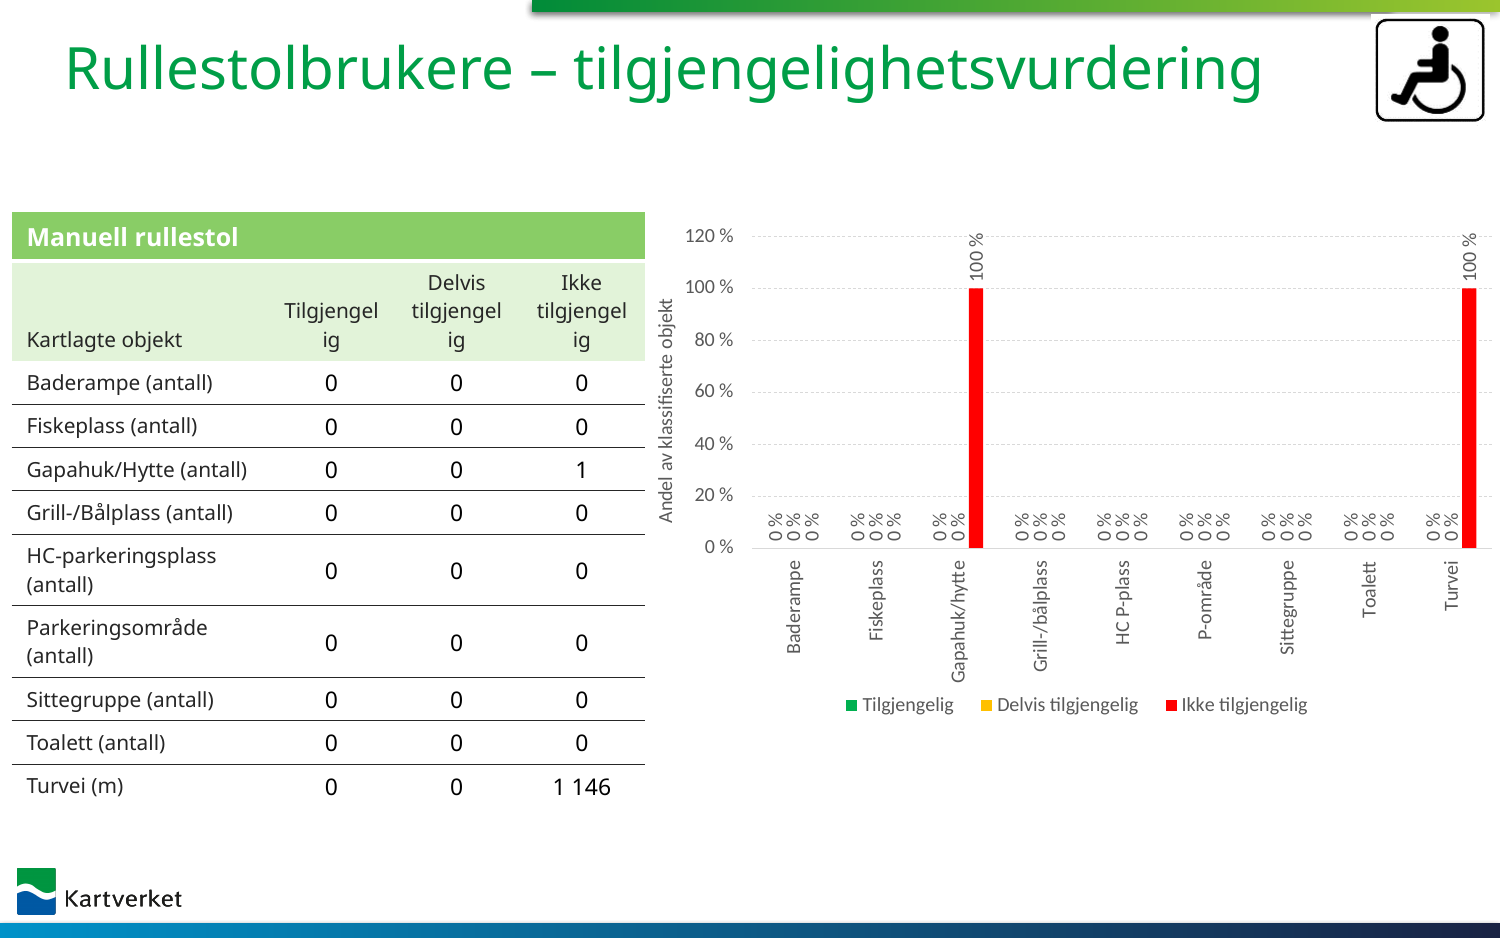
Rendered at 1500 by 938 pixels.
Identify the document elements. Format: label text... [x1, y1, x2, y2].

table_cell 0 [269, 535, 394, 605]
table_cell 0 [394, 765, 519, 807]
table_cell 0 [394, 448, 519, 490]
table_cell Gapahuk/Hytte (antall) [12, 448, 269, 490]
table_cell 0 [394, 678, 519, 720]
table_cell Toalett (antall) [12, 721, 269, 764]
table_cell 1 [519, 448, 638, 490]
table_cell 0 [519, 535, 638, 605]
table_cell Grill-/Bålplass (antall) [12, 491, 269, 534]
table_cell 0 [519, 678, 638, 720]
table_cell Ikke tilgjengelig [519, 263, 638, 361]
table_cell 0 [519, 491, 638, 534]
table_cell Fiskeplass (antall) [12, 405, 269, 447]
table_cell 0 [519, 405, 638, 447]
text_box Rullestolbrukere – tilgjengelighetsvurdering [49, 12, 1372, 109]
table_cell HC-parkeringsplass (antall) [12, 535, 269, 605]
table_cell 0 [269, 491, 394, 534]
table_cell Baderampe (antall) [12, 361, 269, 404]
table_cell 0 [269, 606, 394, 677]
table_cell 0 [269, 765, 394, 807]
table_cell 0 [394, 405, 519, 447]
table_cell 0 [519, 606, 638, 677]
table_cell 0 [394, 361, 519, 404]
table_cell 1 146 [519, 765, 645, 807]
table_cell 0 [519, 721, 645, 764]
table_cell 0 [269, 361, 394, 404]
table_cell 0 [269, 678, 394, 720]
table_cell Turvei (m) [12, 765, 269, 807]
table_cell 0 [269, 448, 394, 490]
table_cell 0 [394, 491, 519, 534]
table_cell 0 [394, 721, 519, 764]
table_cell 0 [519, 361, 638, 404]
table_cell 0 [269, 721, 394, 764]
table_cell Tilgjengelig [269, 263, 394, 361]
table_cell 0 [394, 535, 519, 605]
table_cell Kartlagte objekt [12, 263, 269, 361]
picture [1371, 13, 1491, 127]
table_cell Sittegruppe (antall) [12, 678, 269, 720]
table_cell 0 [394, 606, 519, 677]
picture [643, 218, 1500, 728]
table_cell Delvis tilgjengelig [394, 263, 519, 361]
table_cell 0 [269, 405, 394, 447]
table_cell Parkeringsområde (antall) [12, 606, 269, 677]
table_header Manuell rullestol [12, 212, 645, 259]
